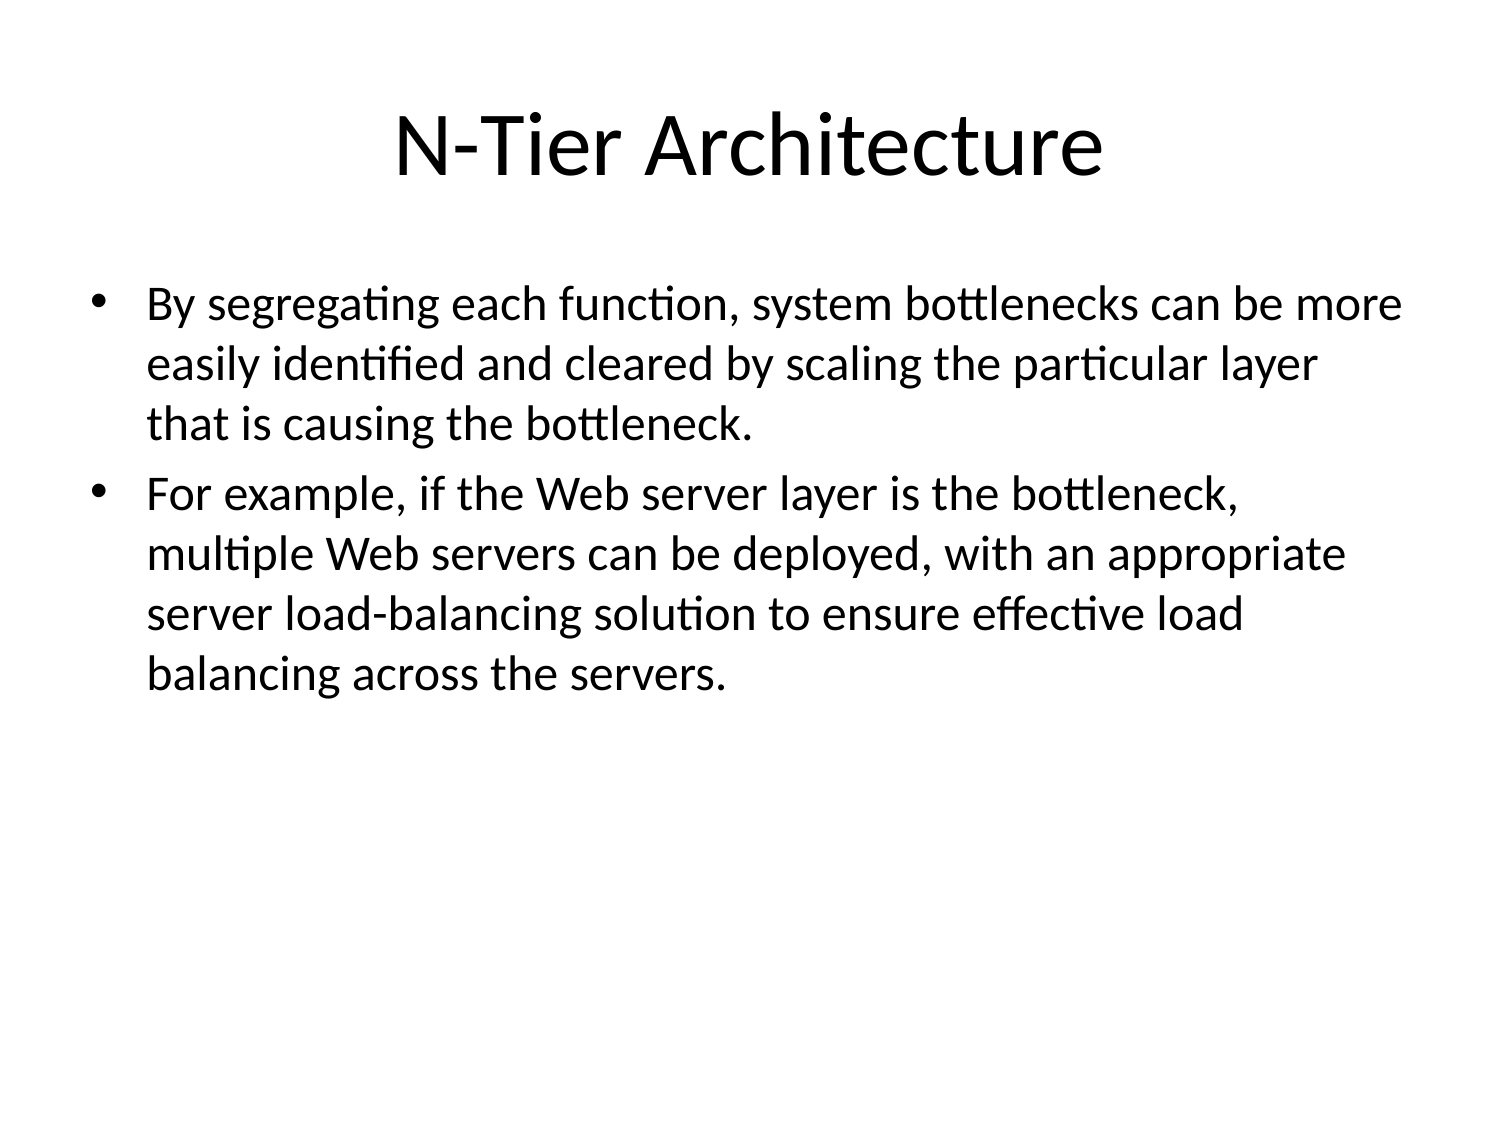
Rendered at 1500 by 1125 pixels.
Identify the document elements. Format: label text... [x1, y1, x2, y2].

title N-Tier Architecture [75, 45, 1425, 233]
list By segregating each function, system bottlenecks can be more easily identified and cleared by scaling the particular layer that is causing the bottleneck. For example, if the Web server layer is the bottleneck, multiple Web servers can be deployed, with an appropriate server load-balancing solution to ensure effective load balancing across the servers. [75, 262, 1425, 1005]
